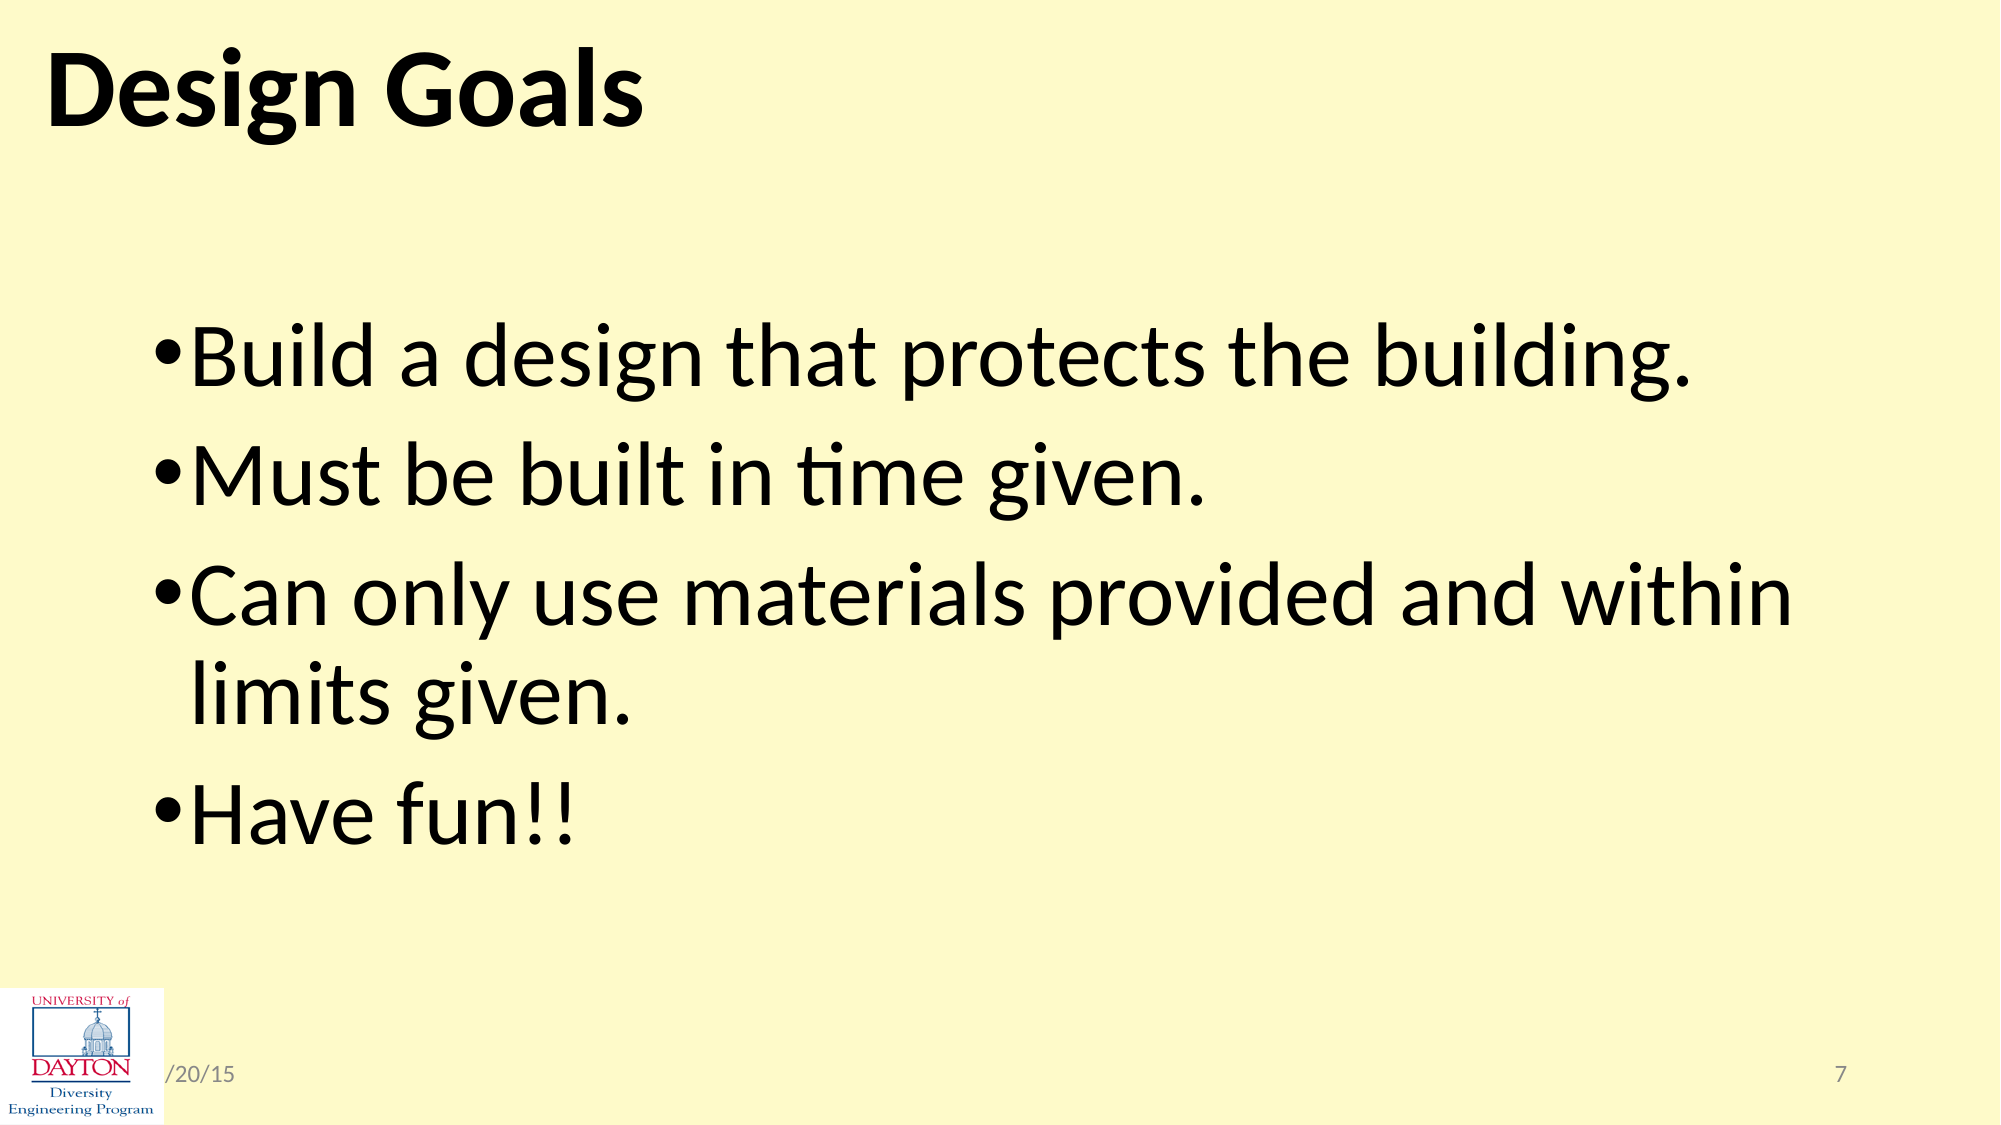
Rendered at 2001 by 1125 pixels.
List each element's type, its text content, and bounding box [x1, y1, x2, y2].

title Design Goals [30, 6, 1865, 175]
picture [0, 988, 165, 1125]
list Build a design that protects the building. Must be built in time given. Can only use materials provided and within limits given. Have fun!! [137, 299, 1863, 1014]
